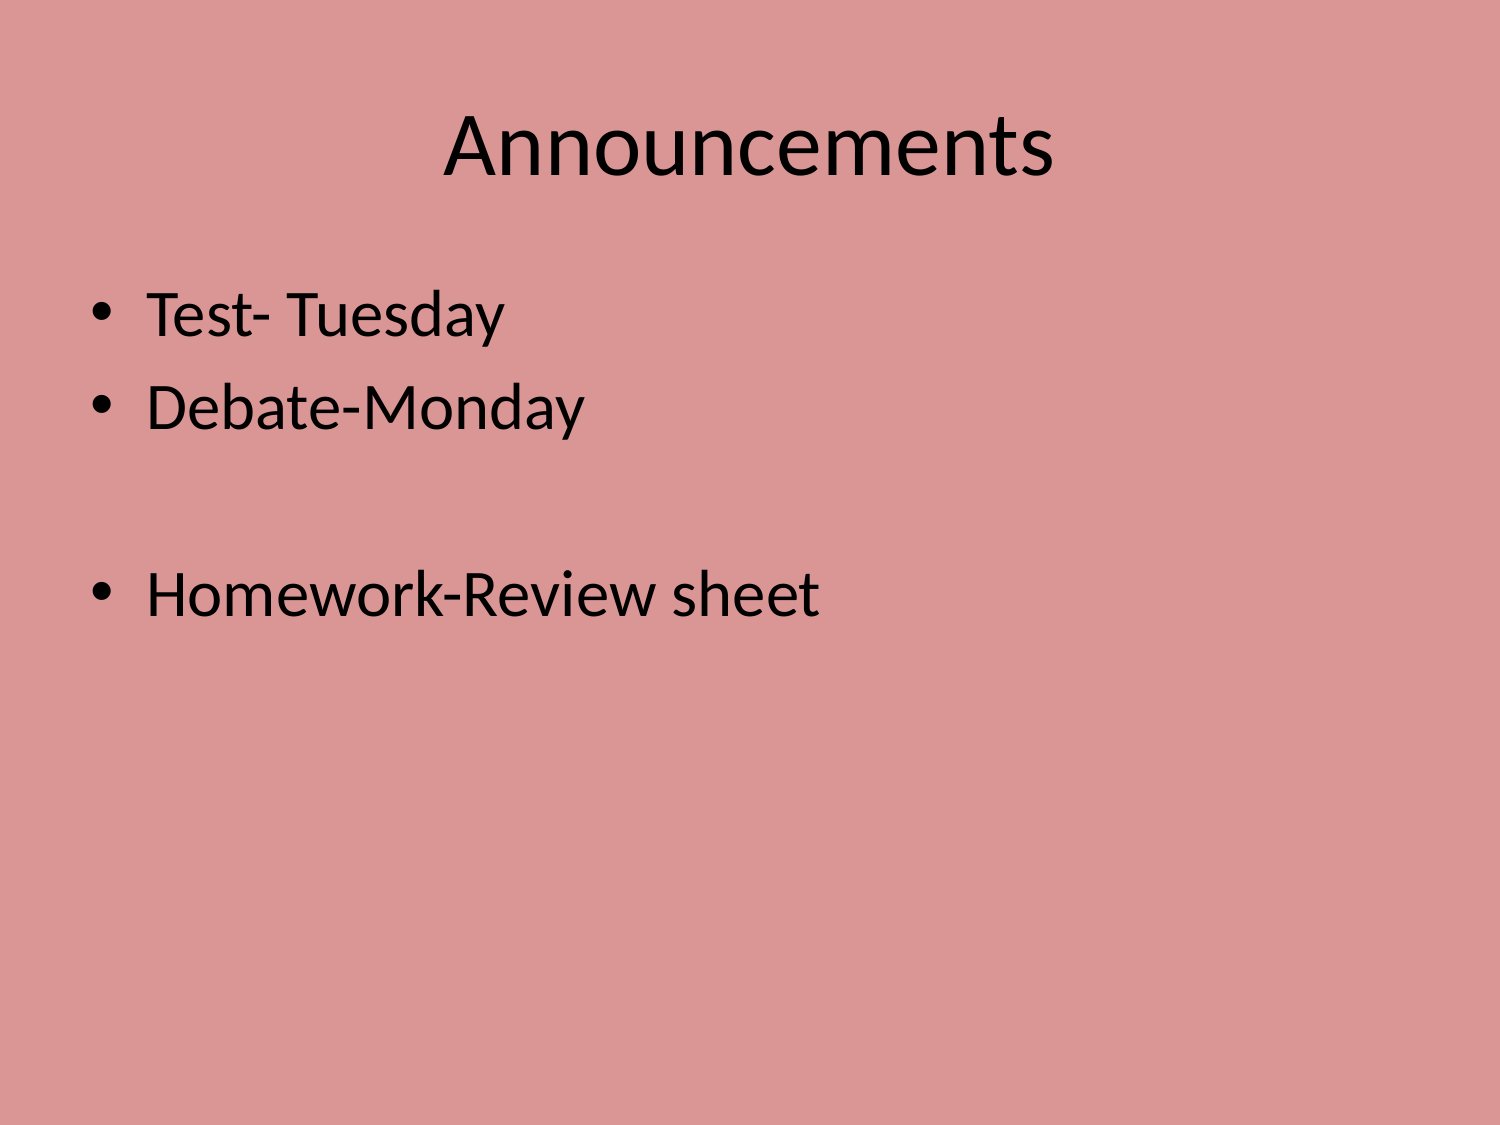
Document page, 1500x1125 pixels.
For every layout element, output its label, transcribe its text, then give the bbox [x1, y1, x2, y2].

list Test- Tuesday Debate-Monday Homework-Review sheet [75, 262, 1425, 1005]
title Announcements [75, 45, 1425, 233]
